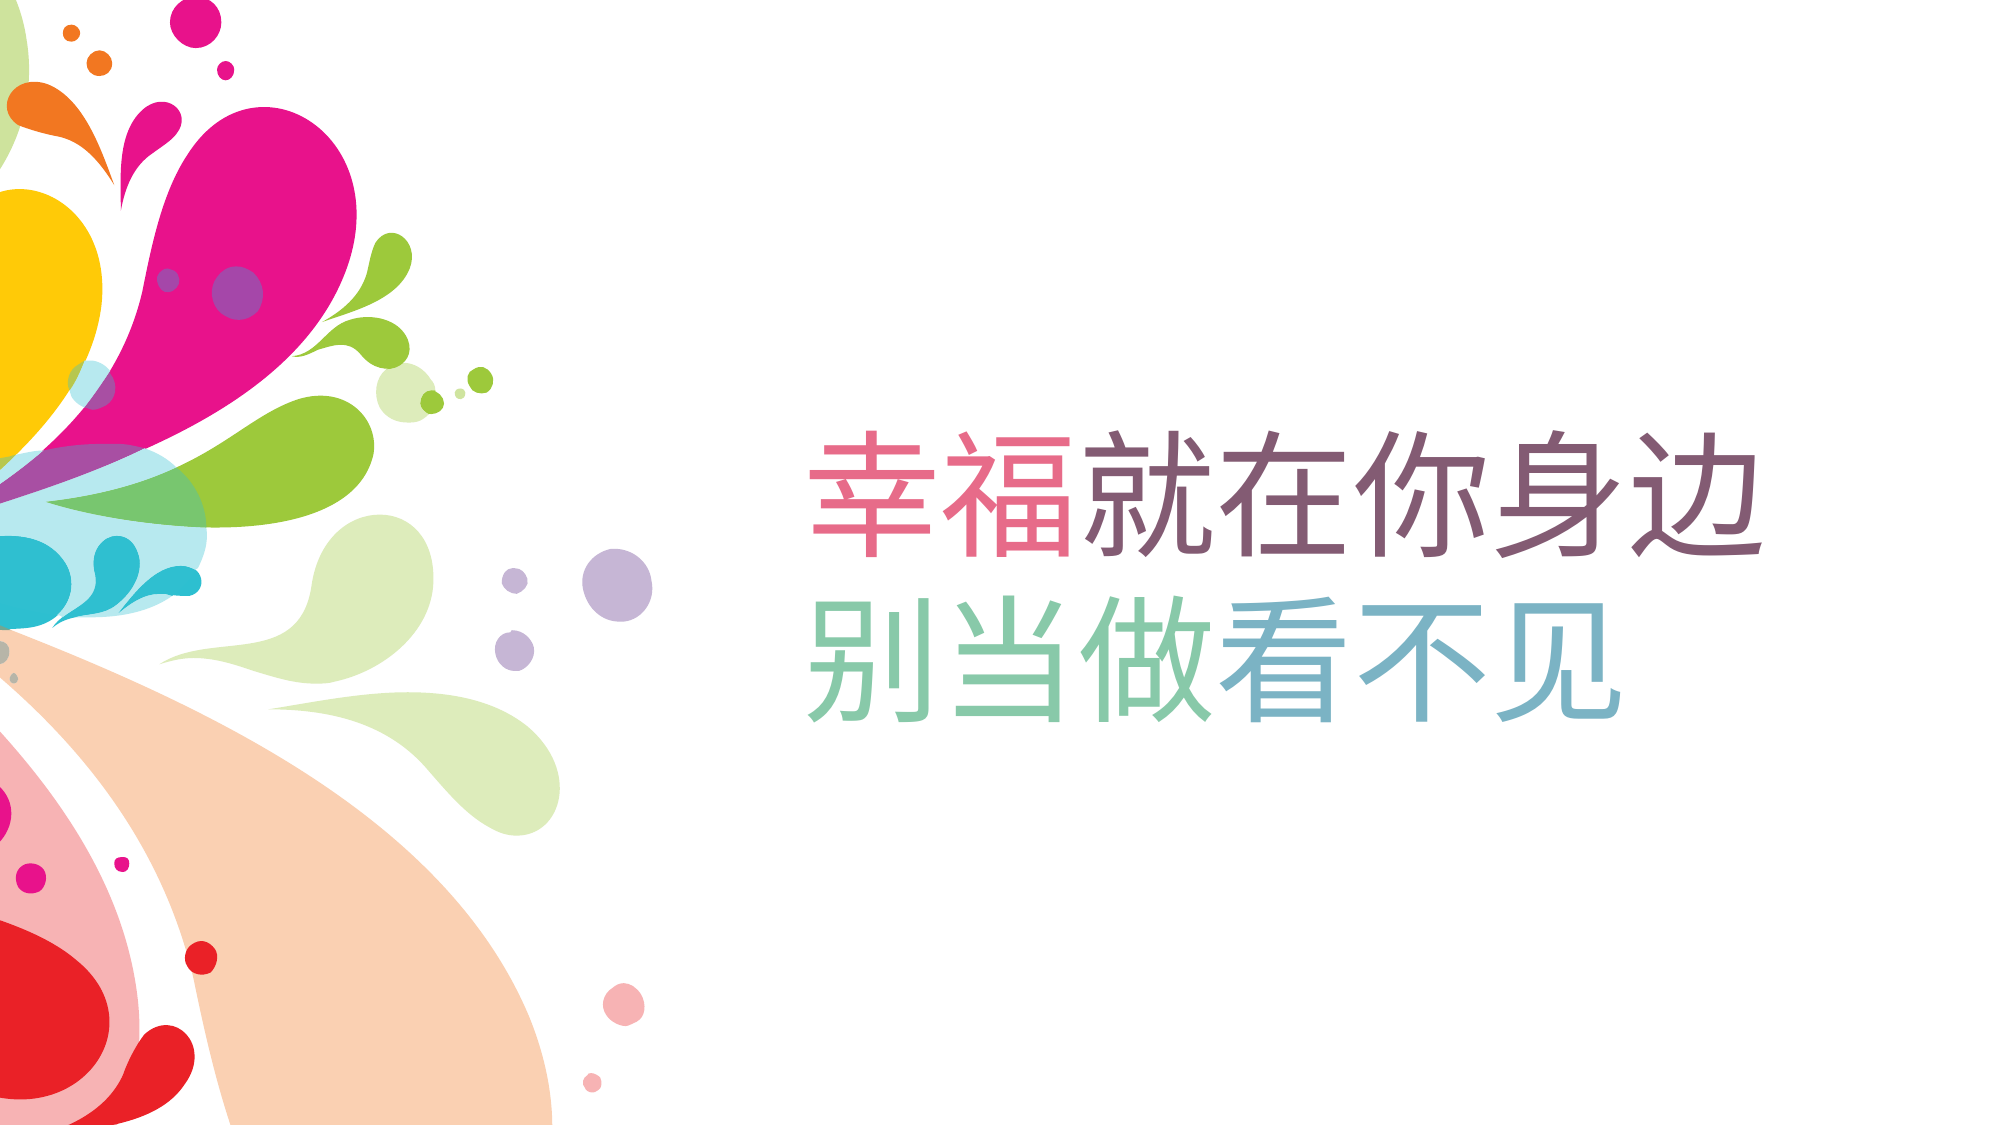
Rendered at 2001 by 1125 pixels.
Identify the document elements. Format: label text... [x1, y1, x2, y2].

text_box 幸福就在你身边 别当做看不见 [788, 401, 1812, 746]
picture [0, 0, 654, 1125]
